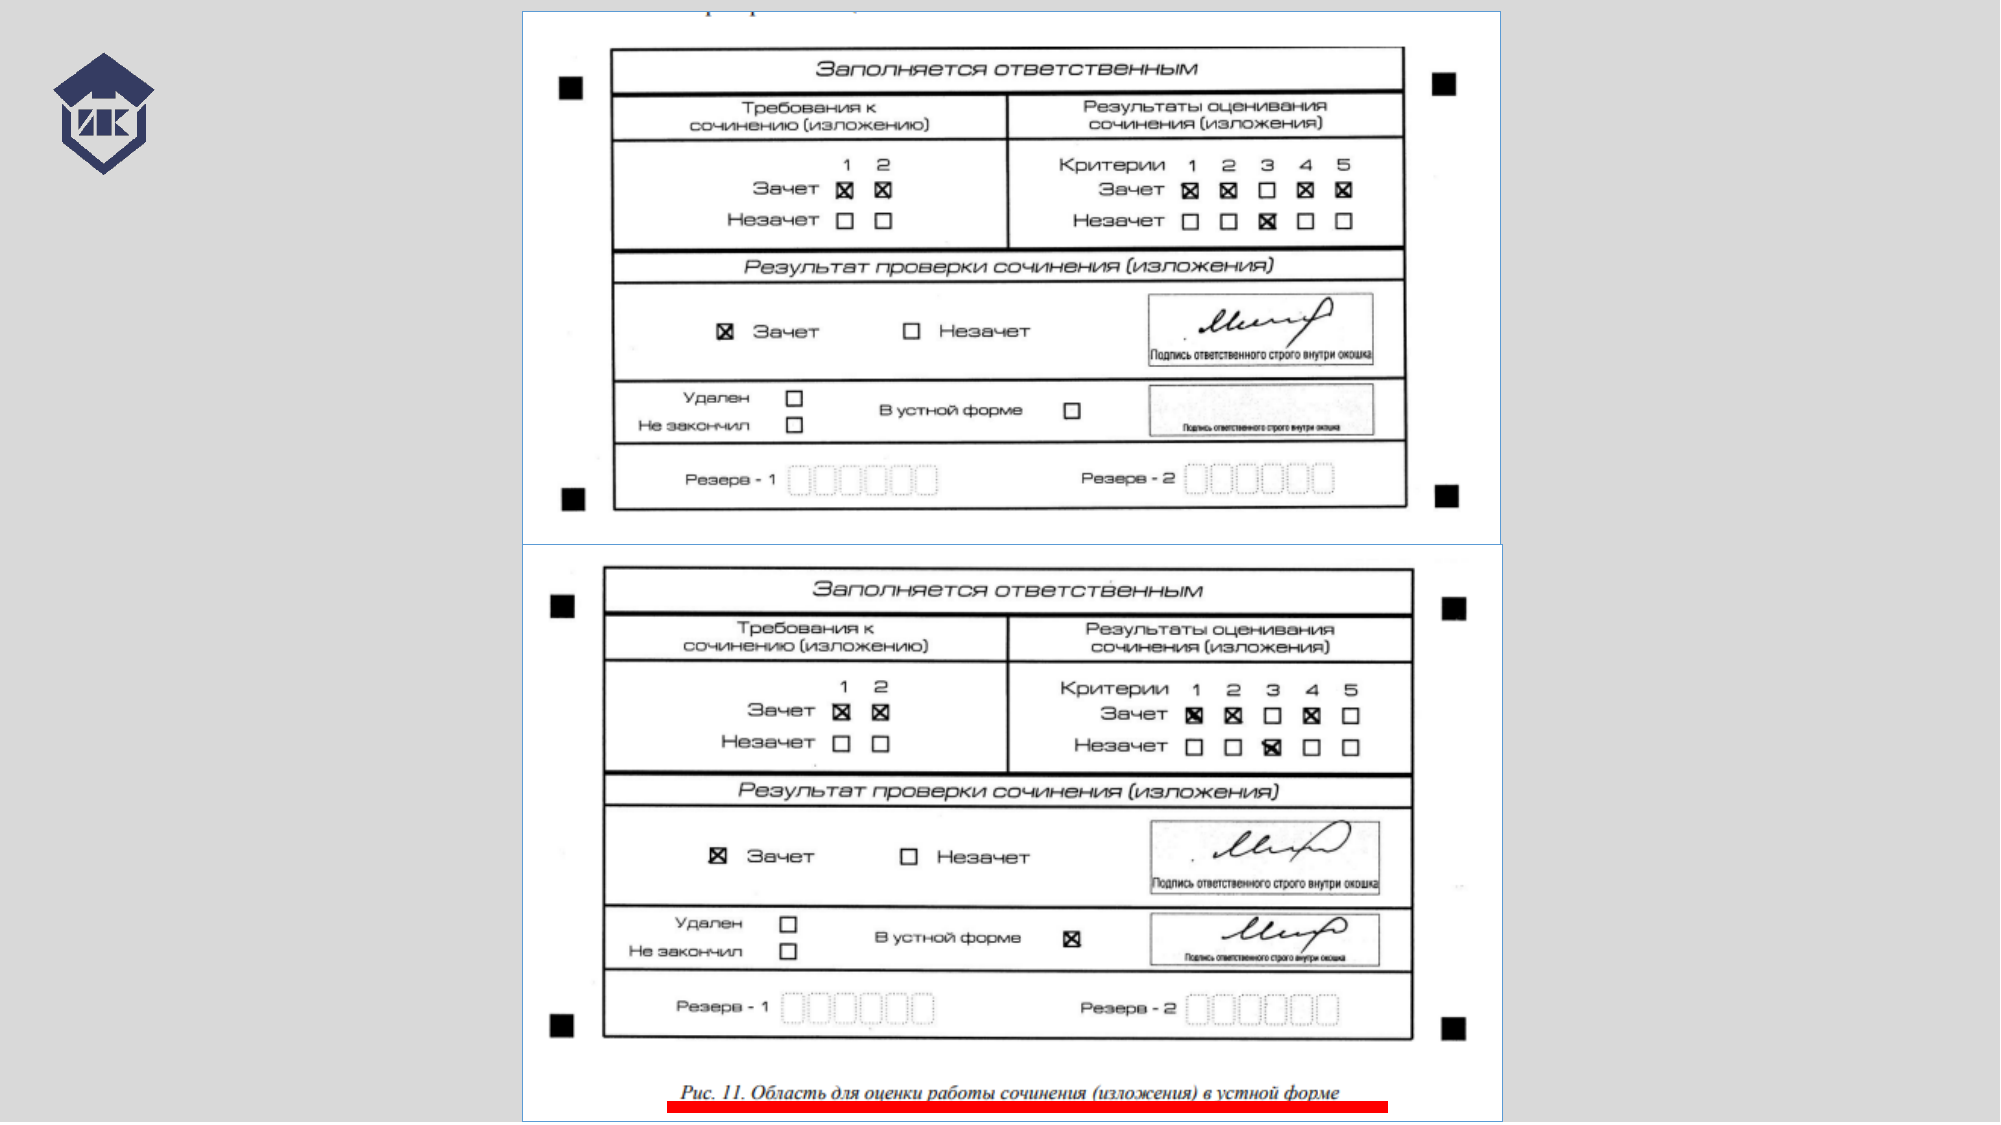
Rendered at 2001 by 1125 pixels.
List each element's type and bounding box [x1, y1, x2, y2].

picture [522, 11, 1503, 1122]
picture [26, 4, 181, 223]
text_box [0, 0, 2000, 1122]
